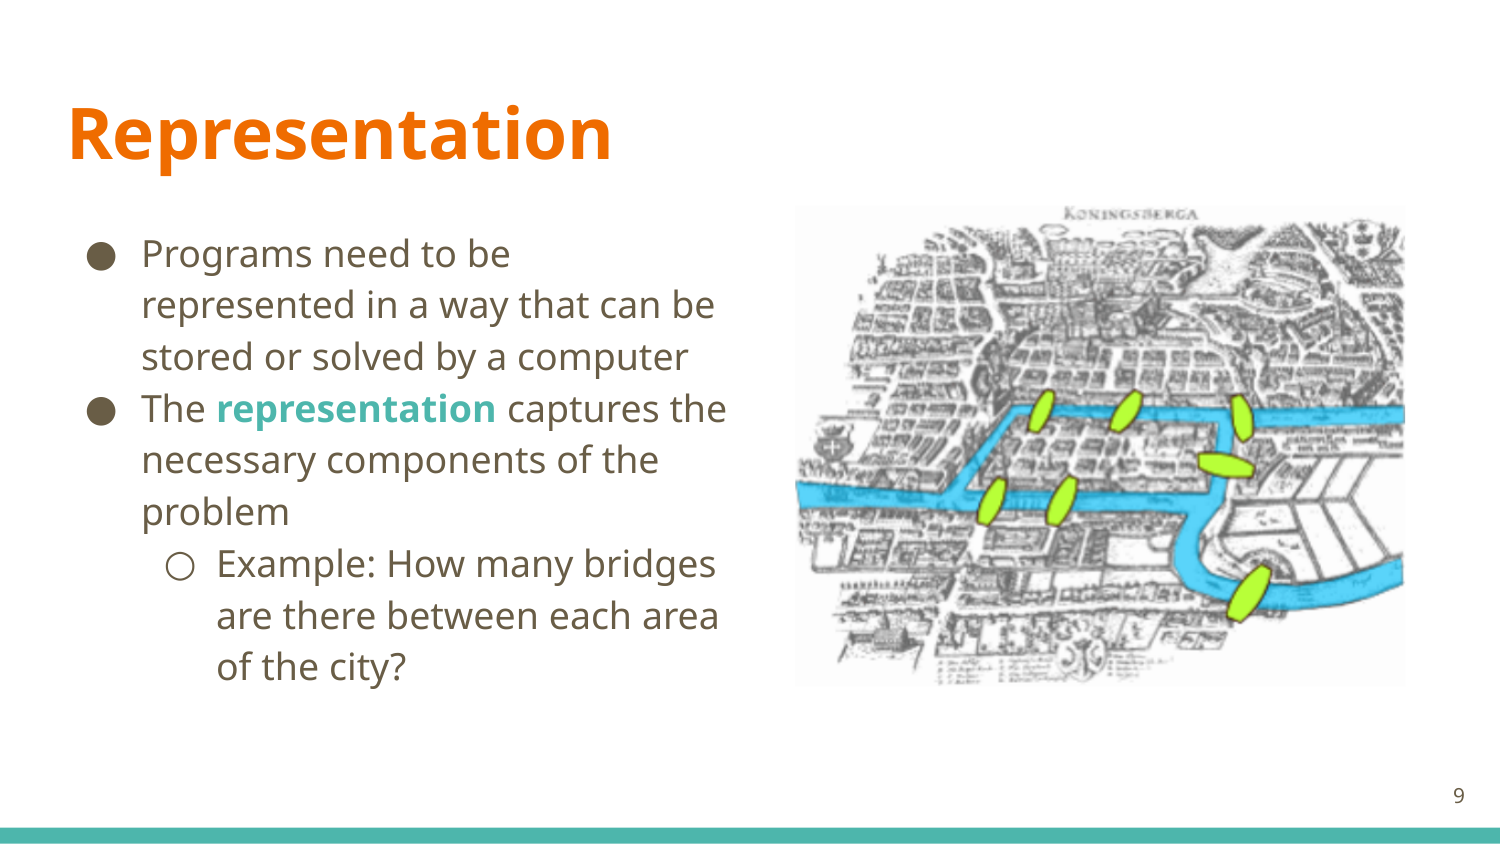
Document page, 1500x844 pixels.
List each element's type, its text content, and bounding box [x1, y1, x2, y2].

picture [749, 187, 1446, 716]
title Representation [51, 72, 1449, 189]
slide_number ‹#› [1389, 764, 1480, 830]
list Programs need to be represented in a way that can be stored or solved by a computer The representation captures the necessary components of the problem Example: How many bridges are there between each area of the city? [51, 207, 750, 750]
